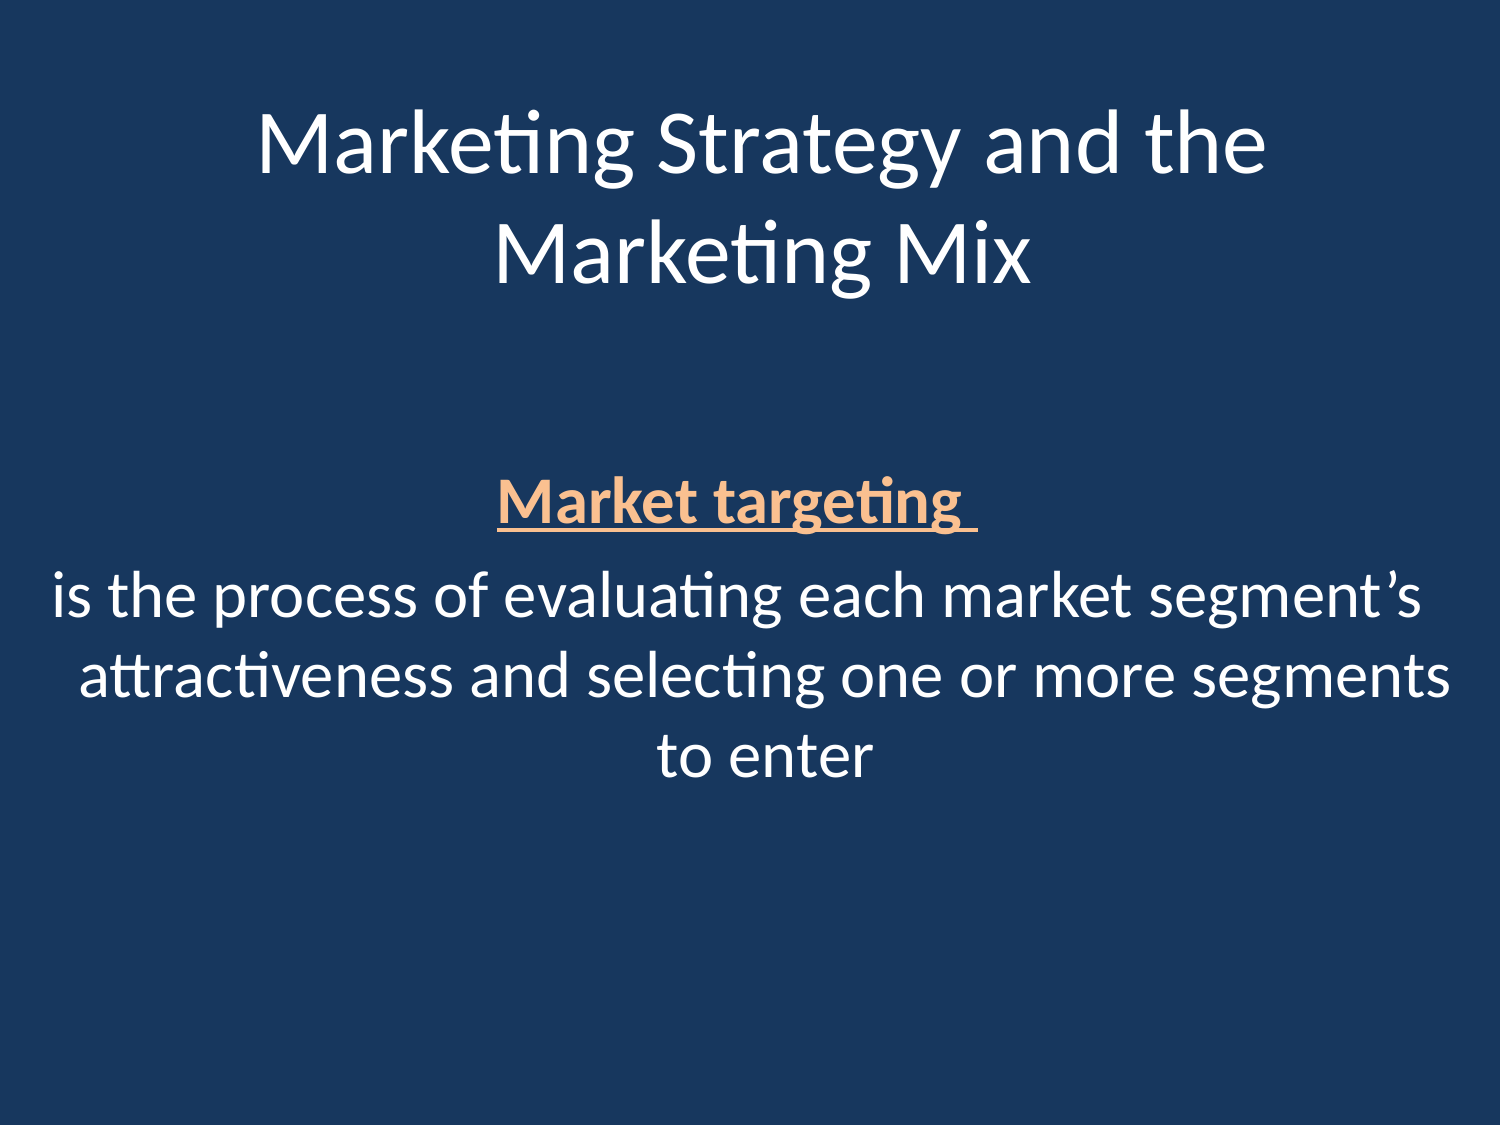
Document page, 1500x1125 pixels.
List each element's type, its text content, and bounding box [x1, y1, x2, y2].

text_box Market targeting is the process of evaluating each market segment’s attractiveness and selecting one or more segments to enter [0, 449, 1488, 1125]
text_box Marketing Strategy and the Marketing Mix [124, 75, 1400, 263]
